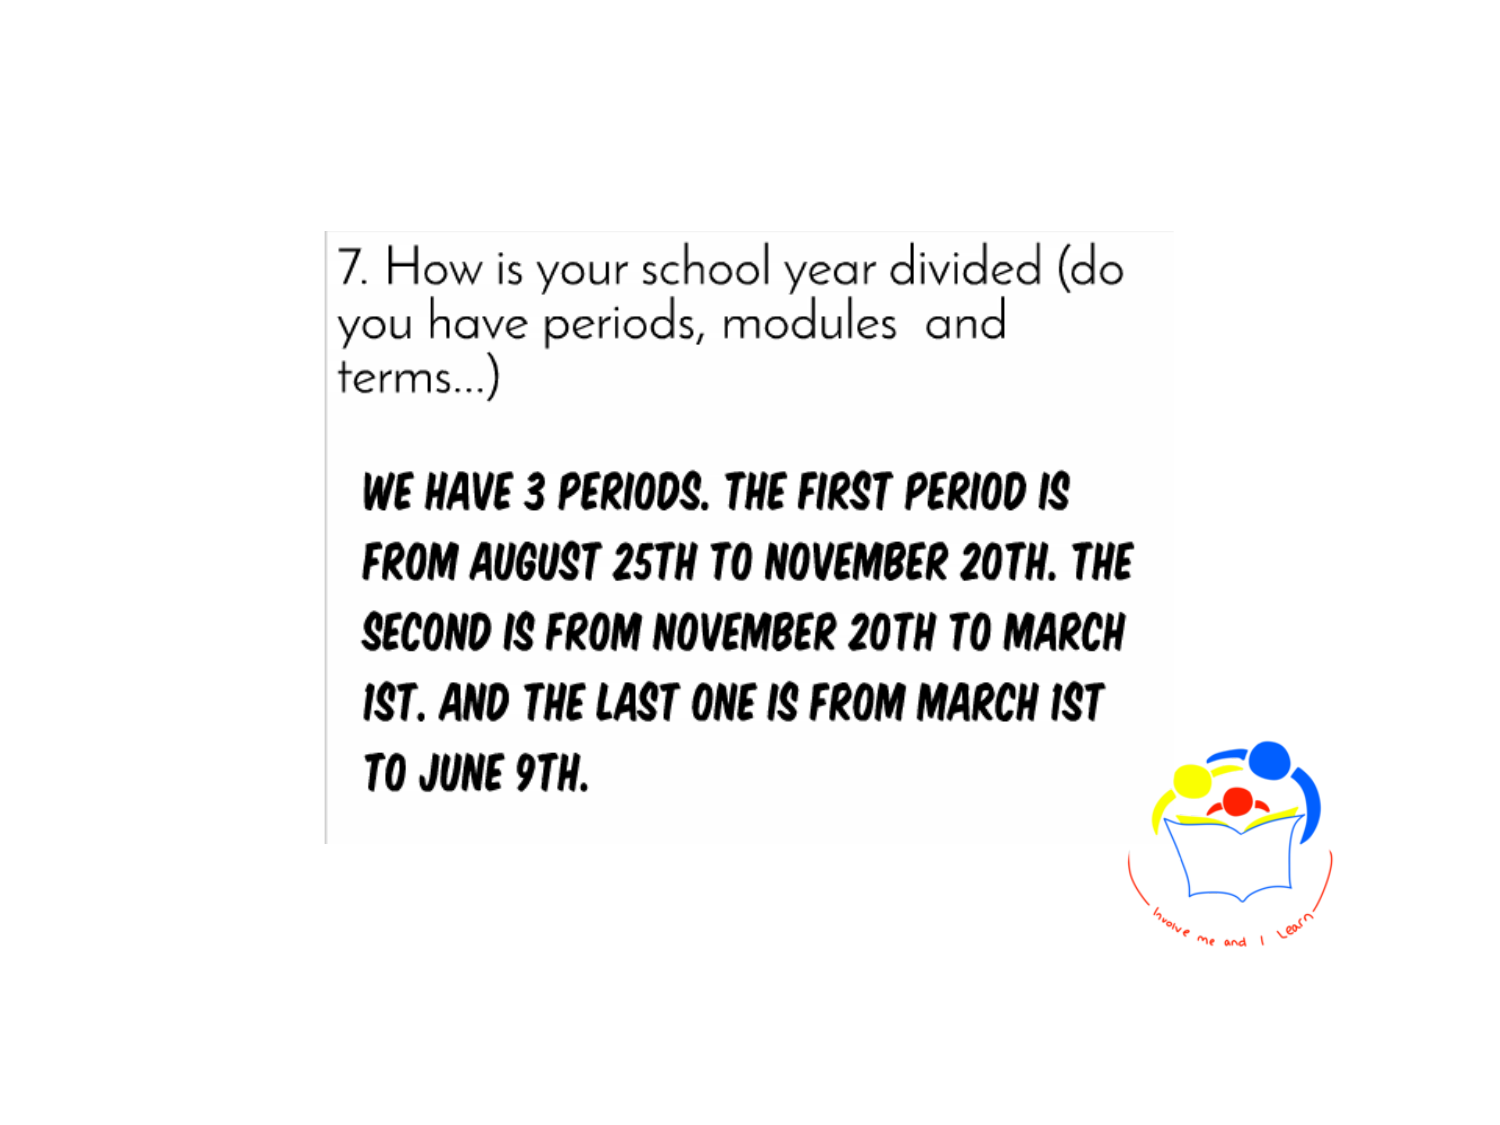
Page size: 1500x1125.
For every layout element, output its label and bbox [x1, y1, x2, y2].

picture [324, 231, 1412, 1074]
